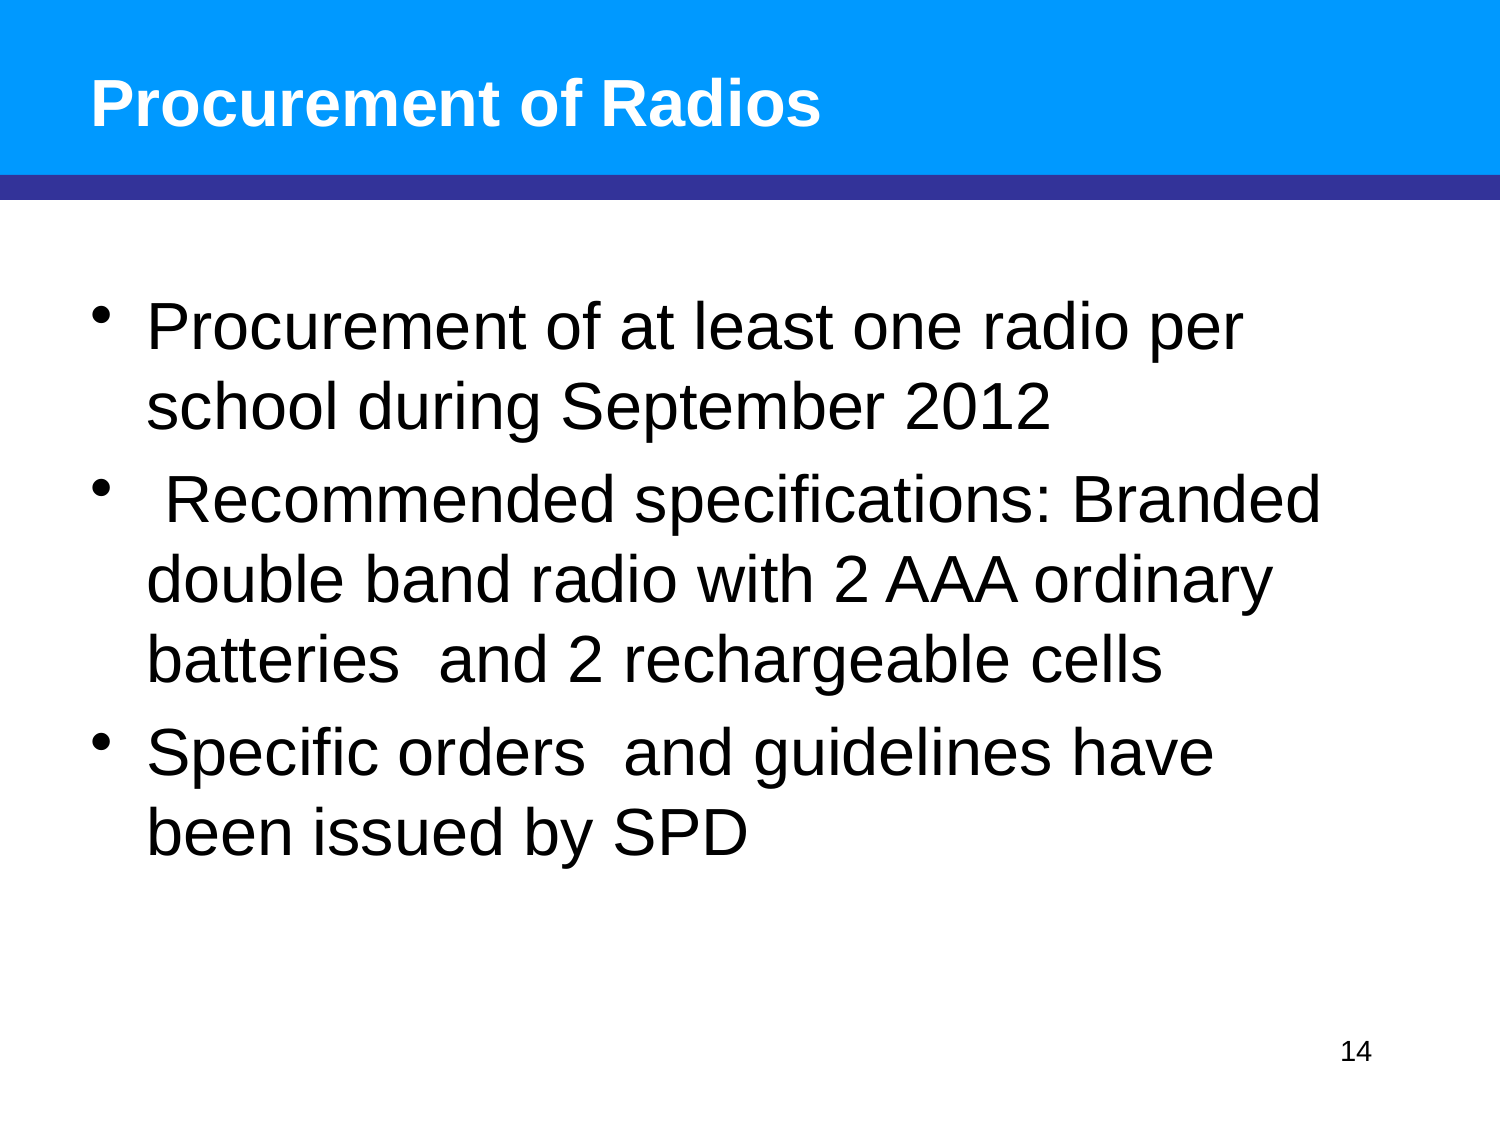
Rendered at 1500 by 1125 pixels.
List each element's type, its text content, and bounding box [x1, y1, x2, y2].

list Procurement of at least one radio per school during September 2012 Recommended specifications: Branded double band radio with 2 AAA ordinary batteries and 2 rechargeable cells Specific orders and guidelines have been issued by SPD [74, 274, 1351, 951]
title Procurement of Radios [74, 49, 1351, 151]
slide_number 14 [1074, 1024, 1388, 1101]
